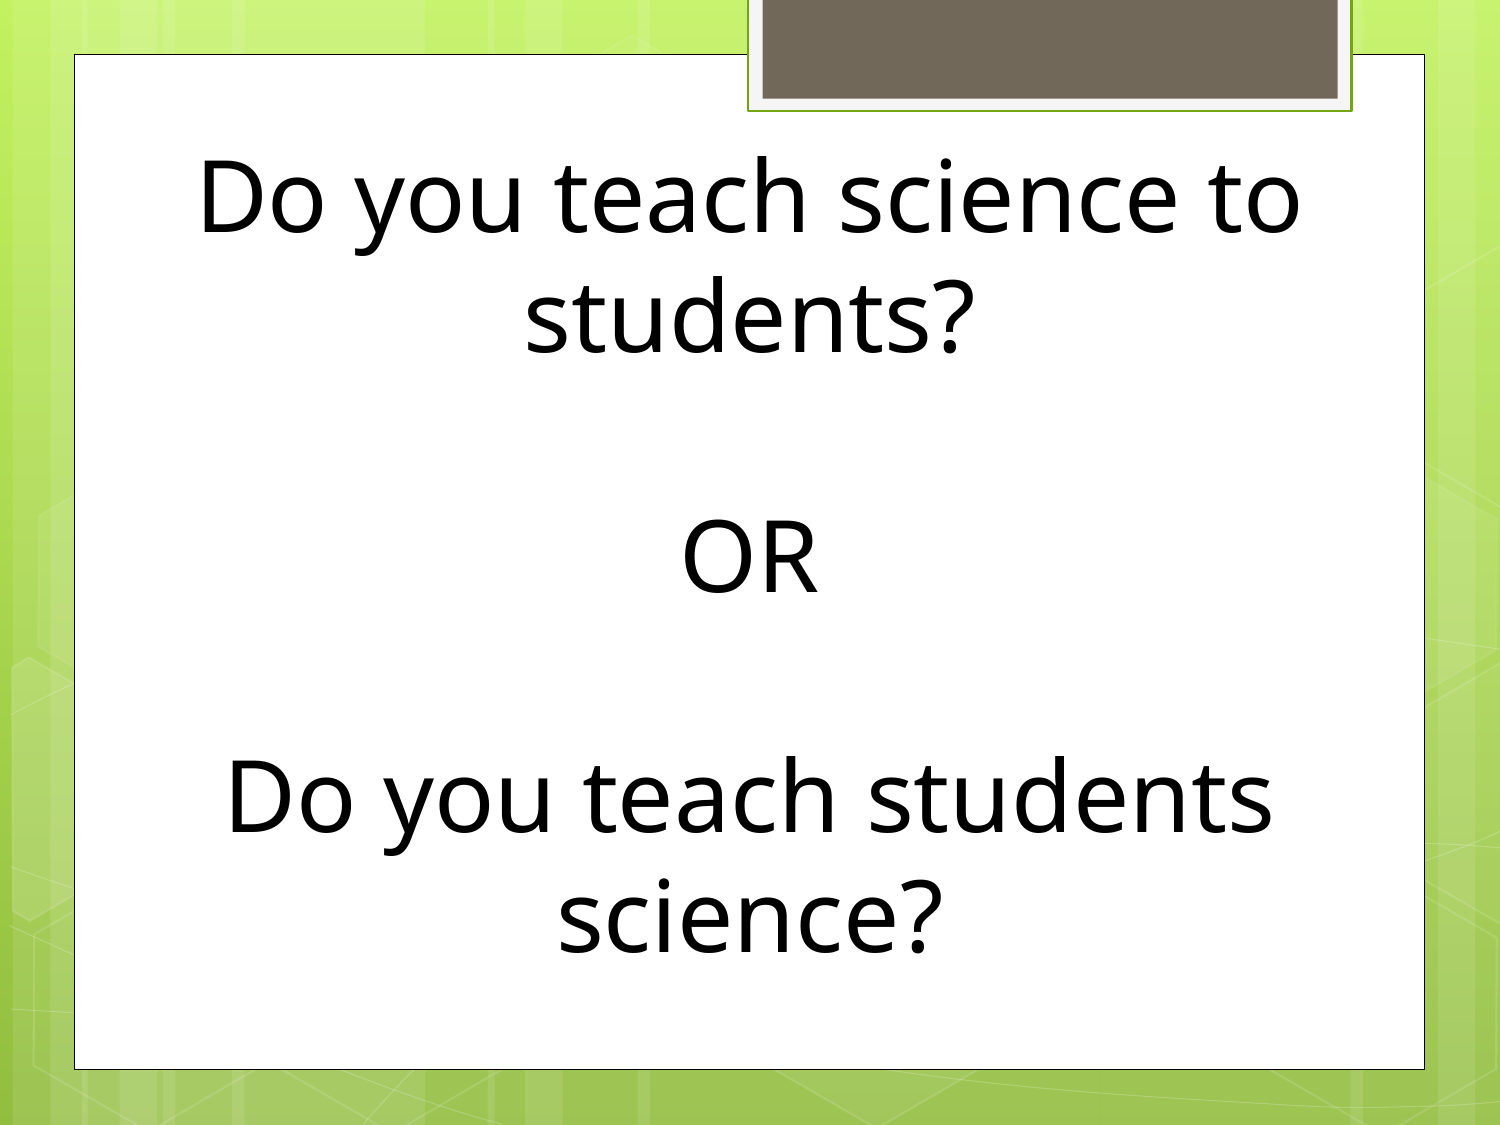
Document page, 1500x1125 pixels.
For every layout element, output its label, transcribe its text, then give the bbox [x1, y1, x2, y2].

text_box Do you teach science to students? OR Do you teach students science? [149, 125, 1350, 980]
